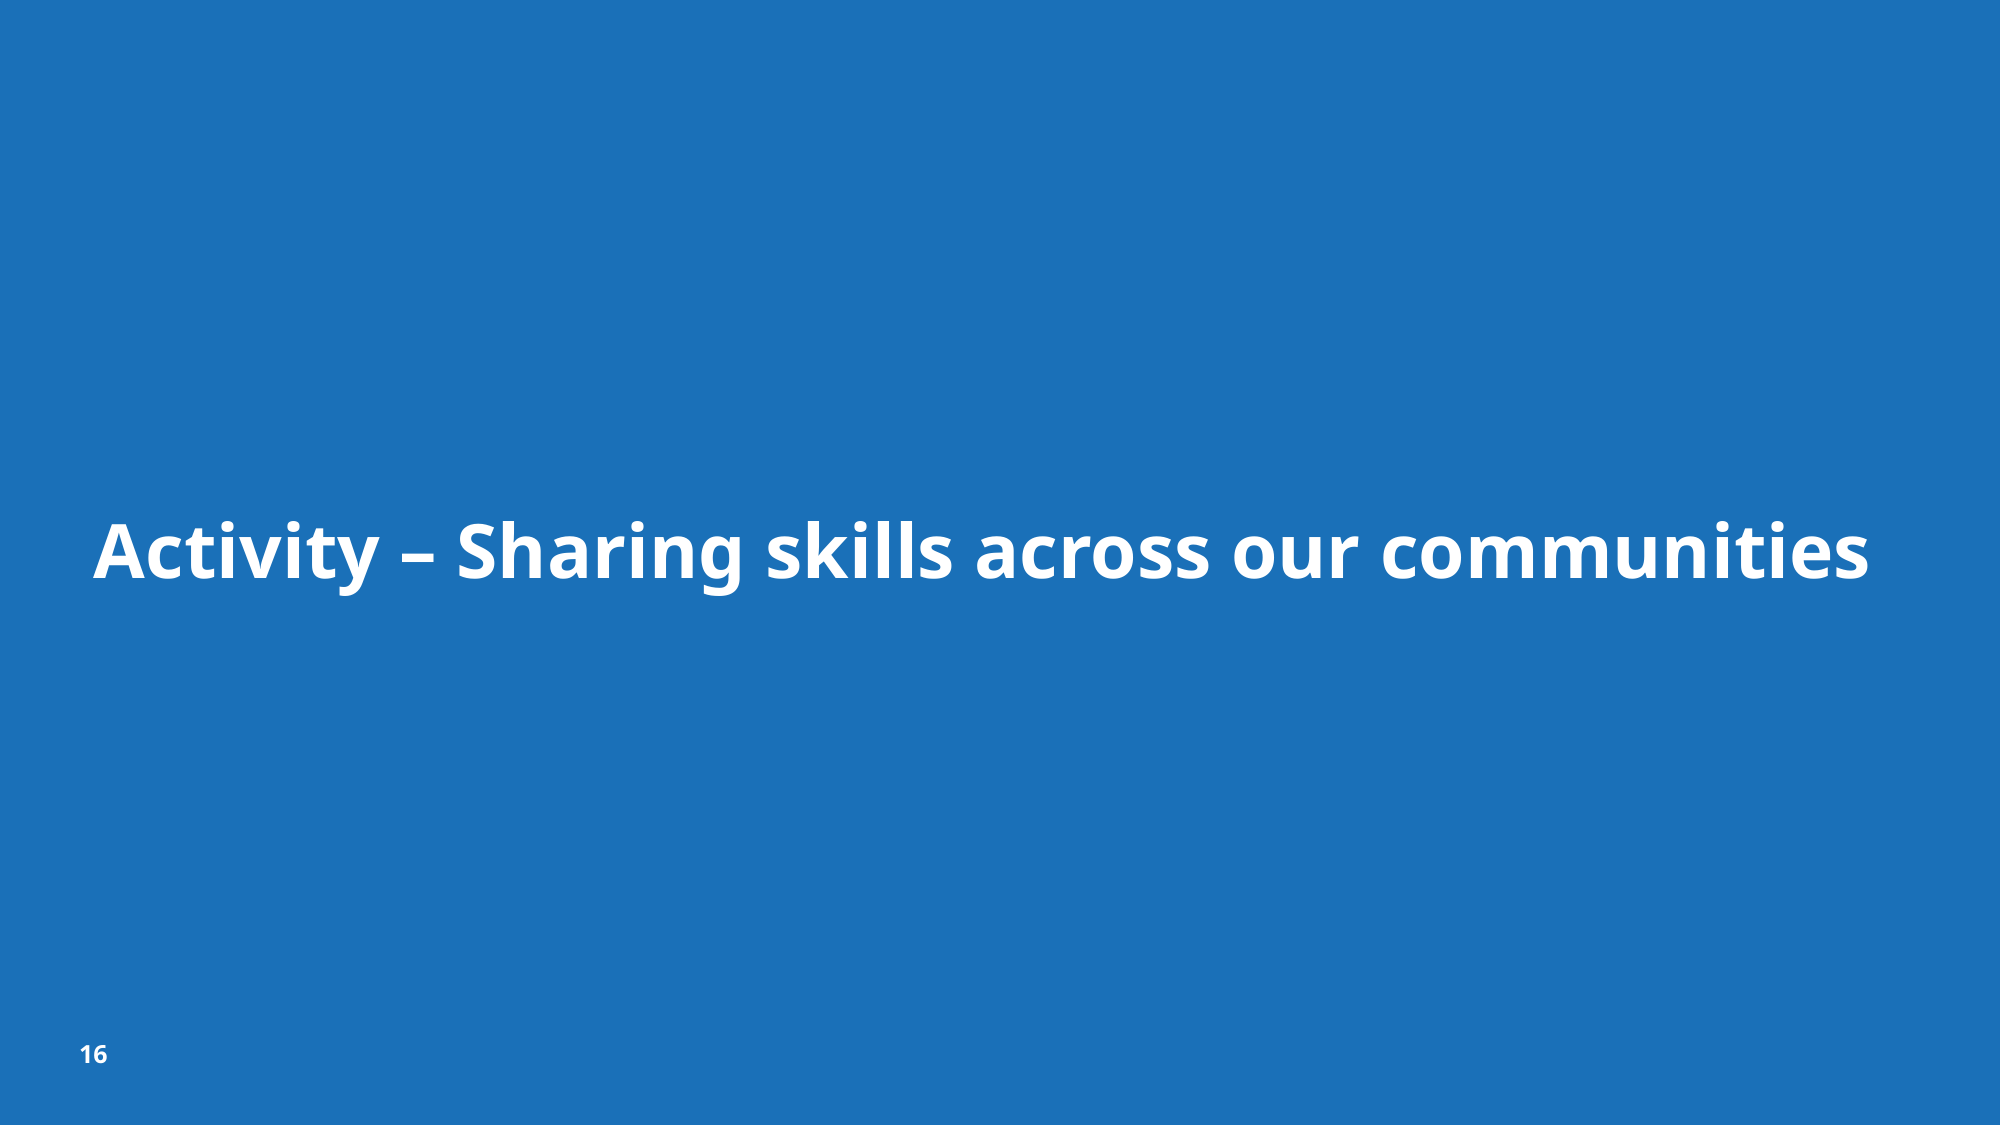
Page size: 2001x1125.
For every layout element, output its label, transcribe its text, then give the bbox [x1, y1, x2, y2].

slide_number 16 [79, 1023, 190, 1073]
title Activity – Sharing skills across our communities [78, 125, 1904, 984]
